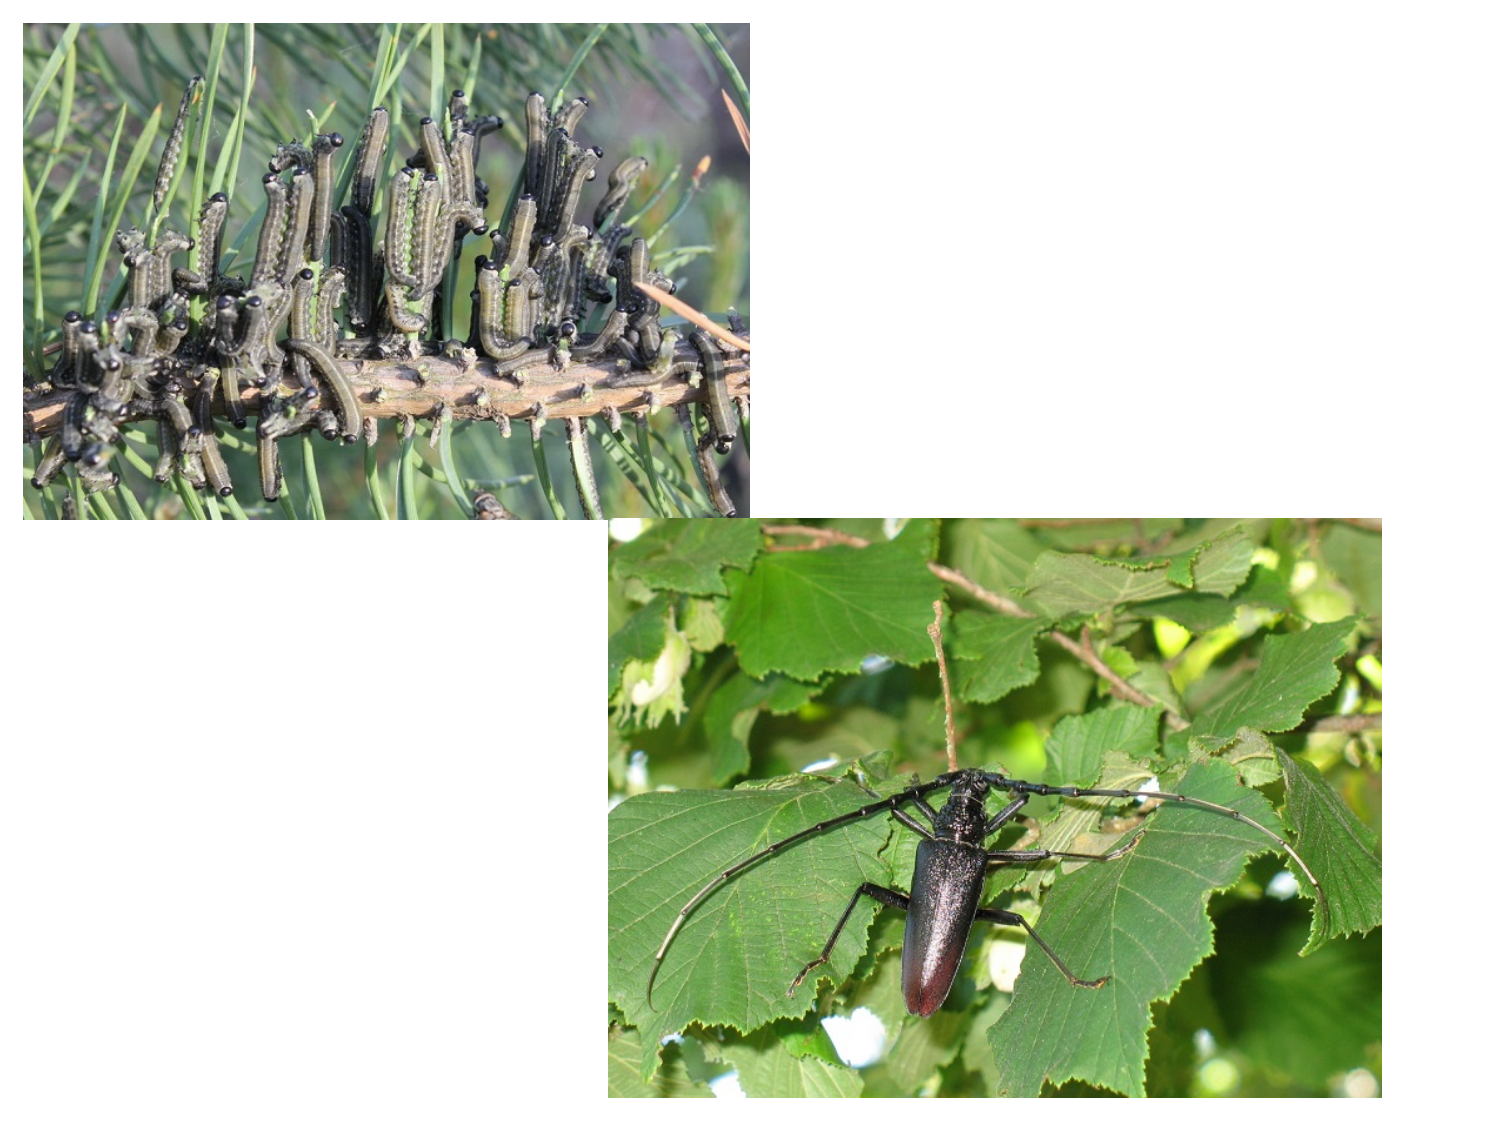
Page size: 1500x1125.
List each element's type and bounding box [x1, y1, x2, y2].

picture [23, 23, 1382, 1098]
